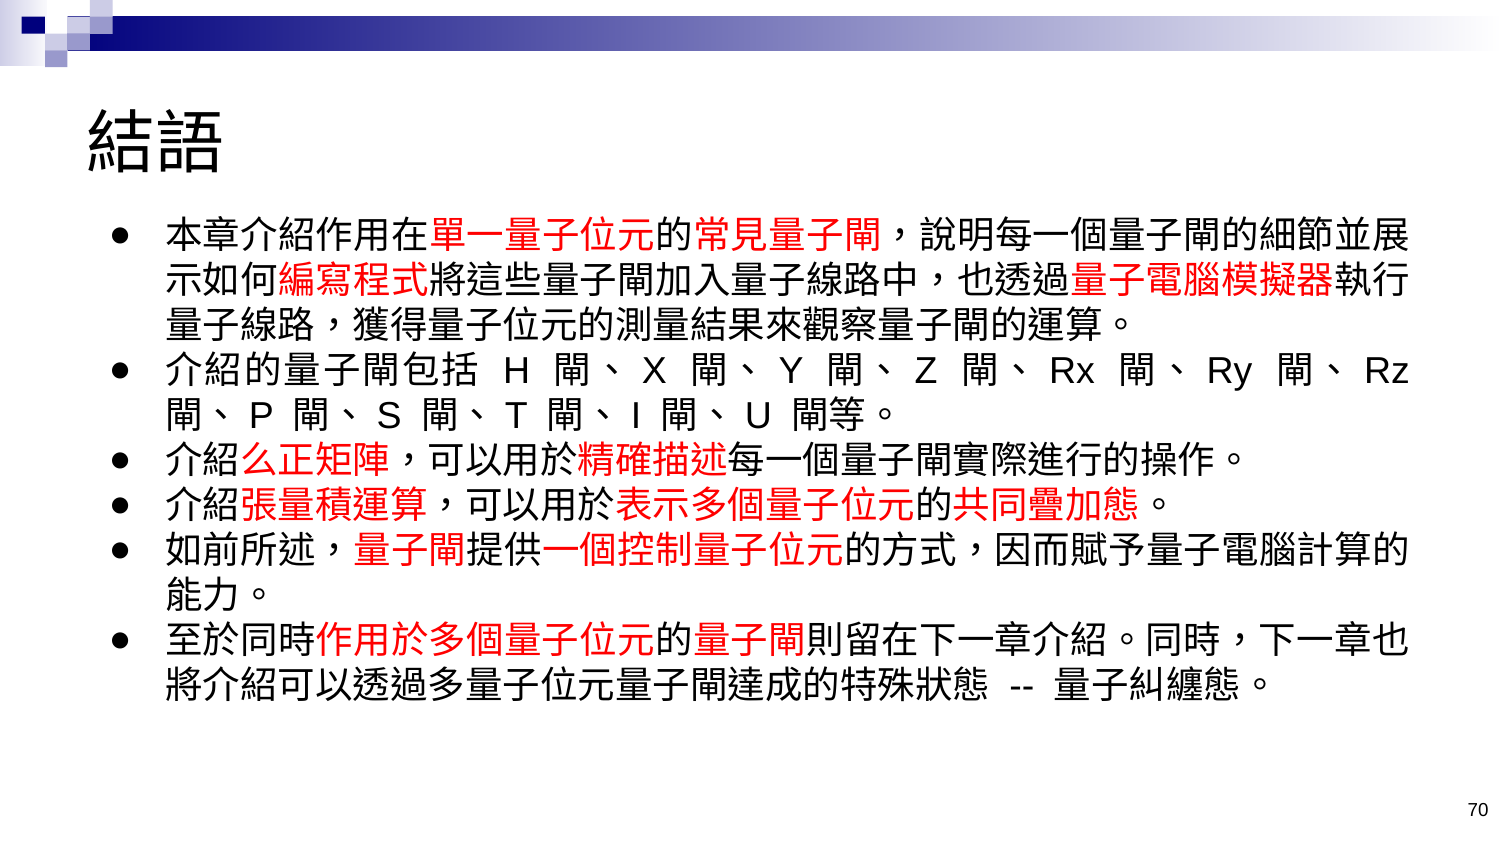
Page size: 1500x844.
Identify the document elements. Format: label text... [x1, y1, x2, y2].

text_box 本章介紹作用在單一量子位元的常見量子閘，說明每一個量子閘的細節並展示如何編寫程式將這些量子閘加入量子線路中，也透過量子電腦模擬器執行量子線路，獲得量子位元的測量結果來觀察量子閘的運算。 介紹的量子閘包括 H 閘、X 閘、Y 閘、Z 閘、Rx 閘、Ry 閘、Rz 閘、P 閘、S 閘、T 閘、I 閘、U 閘等。 介紹么正矩陣，可以用於精確描述每一個量子閘實際進行的操作。 介紹張量積運算，可以用於表示多個量子位元的共同疊加態。 如前所述，量子閘提供一個控制量子位元的方式，因而賦予量子電腦計算的能力。 至於同時作用於多個量子位元的量子閘則留在下一章介紹。同時，下一章也將介紹可以透過多量子位元量子閘達成的特殊狀態 -- 量子糾纏態。 [74, 196, 1425, 721]
title 結語 [75, 55, 1425, 196]
slide_number 70 [1149, 796, 1500, 827]
